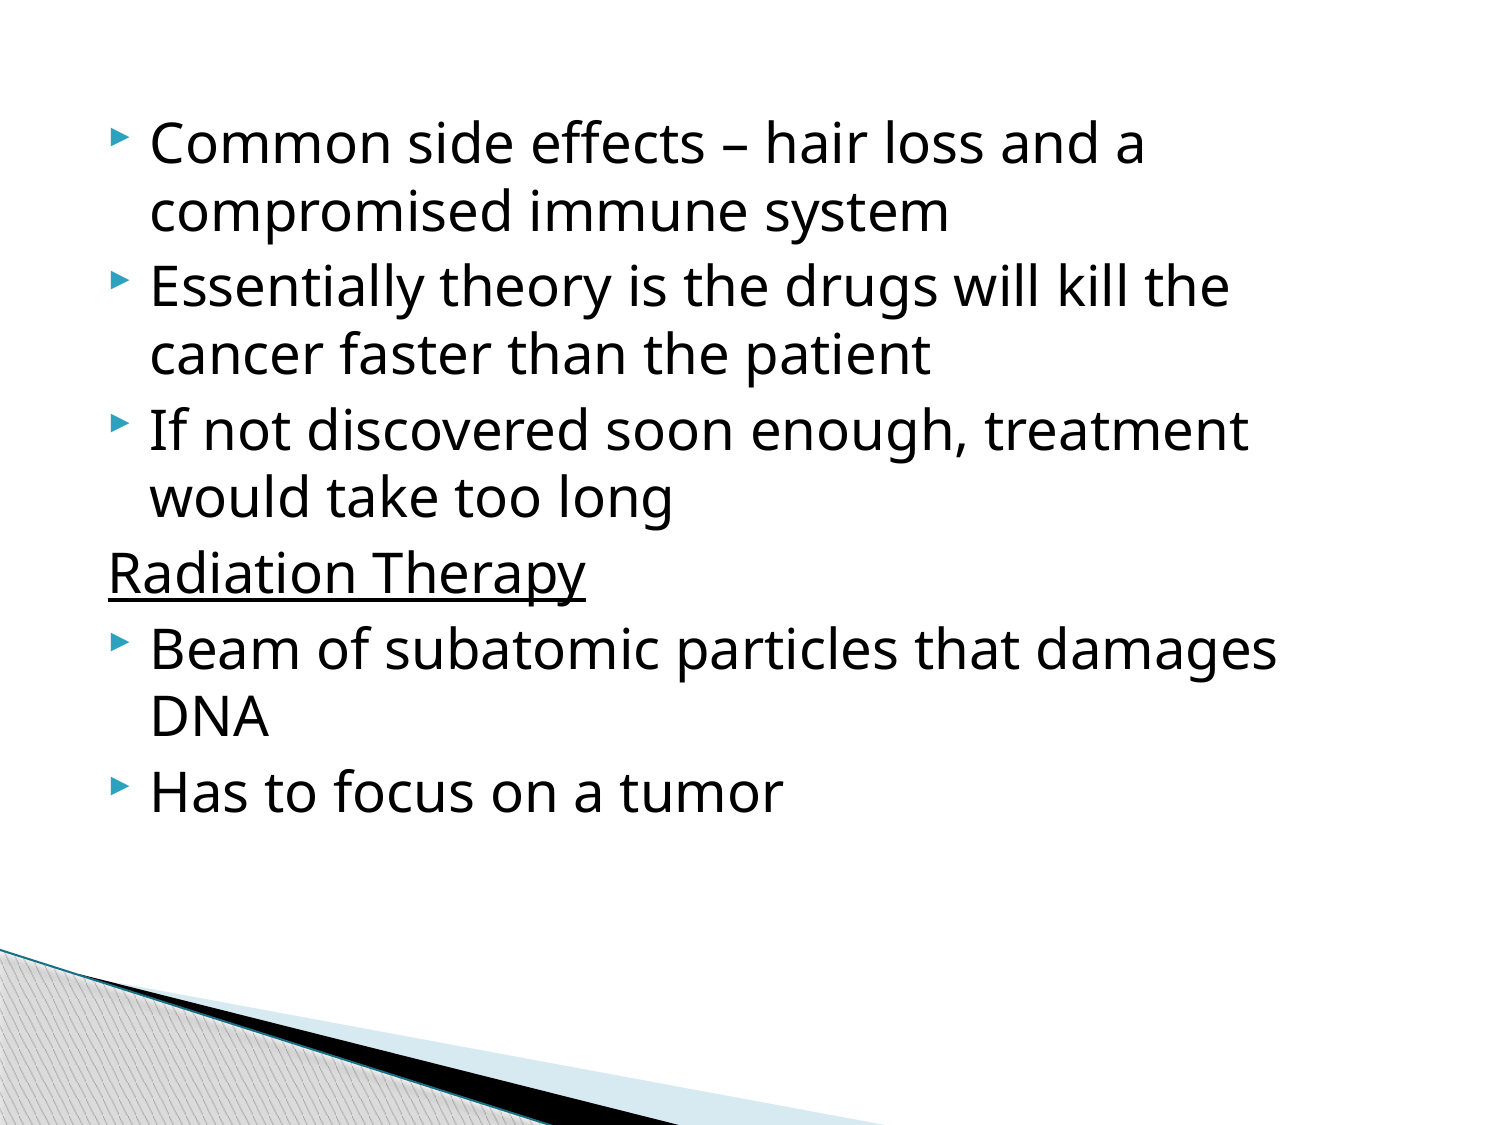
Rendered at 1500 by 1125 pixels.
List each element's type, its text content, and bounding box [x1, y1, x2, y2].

list Common side effects – hair loss and a compromised immune system Essentially theory is the drugs will kill the cancer faster than the patient If not discovered soon enough, treatment would take too long Radiation Therapy Beam of subatomic particles that damages DNA Has to focus on a tumor [75, 99, 1425, 986]
